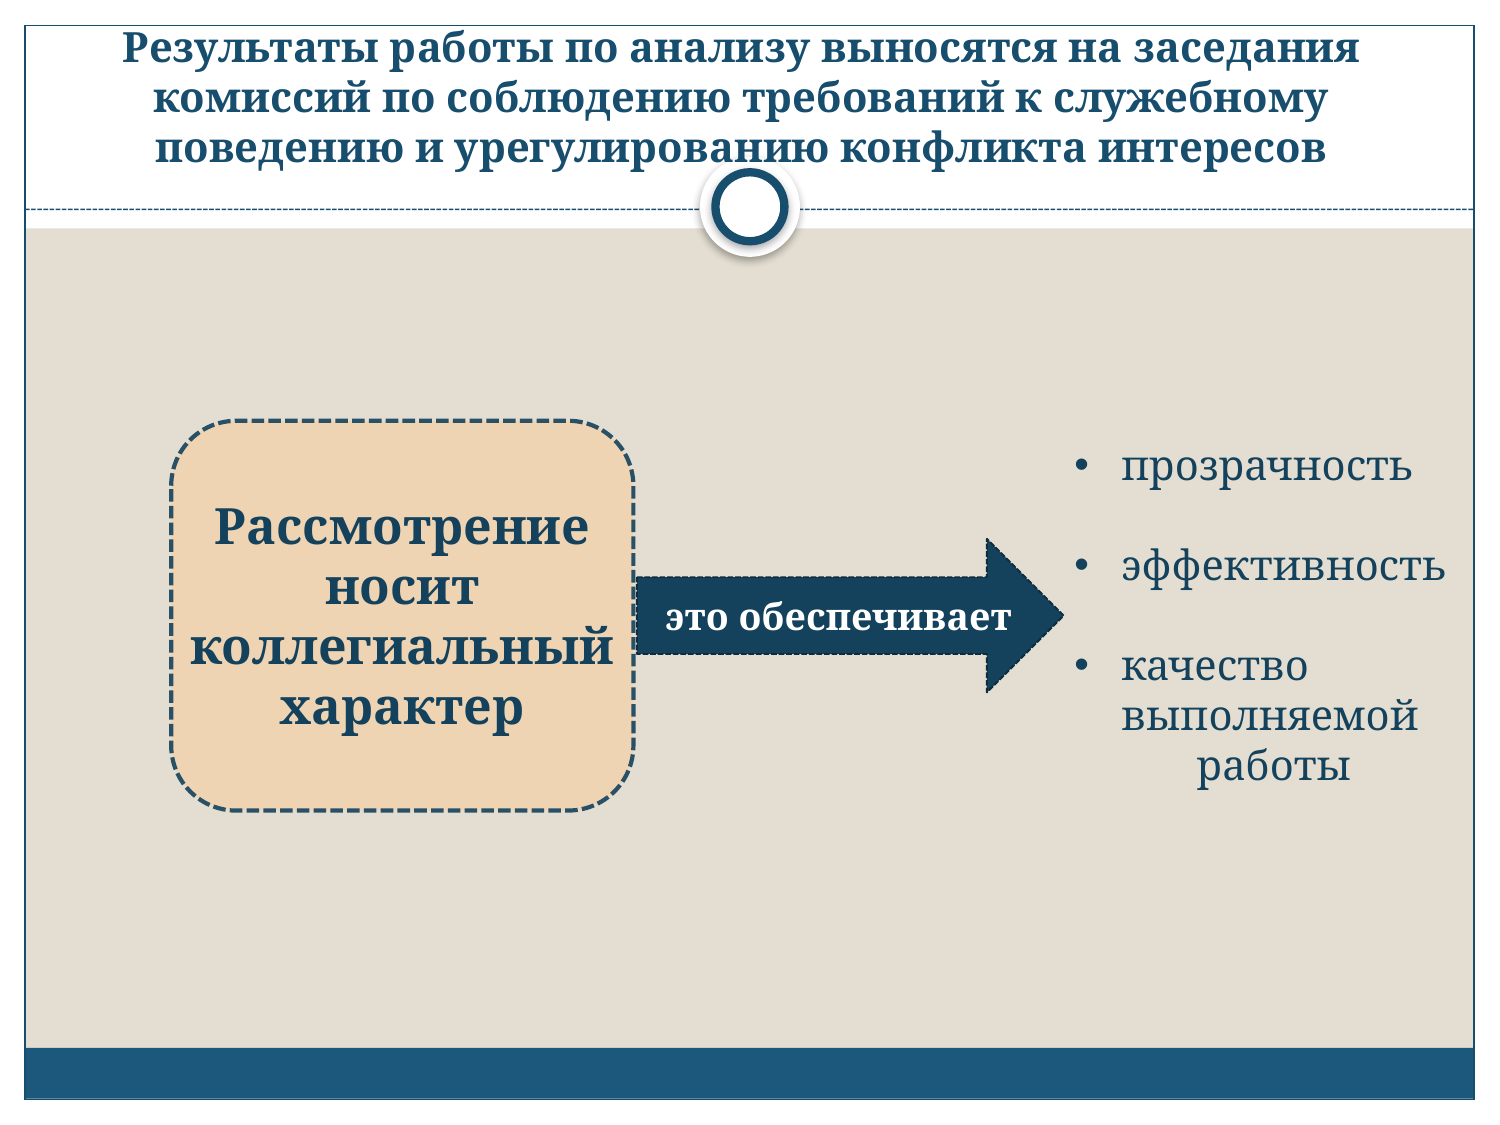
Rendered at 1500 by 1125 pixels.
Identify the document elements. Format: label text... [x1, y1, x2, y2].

text_box [170, 742, 635, 812]
text_box это обеспечивает [650, 585, 1059, 646]
text_box прозрачность эффективность качество выполняемой работы [1059, 431, 1500, 797]
text_box [635, 537, 1035, 694]
text_box Рассмотрение носит коллегиальный характер [154, 486, 651, 742]
title Результаты работы по анализу выносятся на заседания комиссий по соблюдению требований к служебному поведению и урегулированию конфликта интересов [41, 143, 1442, 179]
text_box [170, 419, 635, 486]
